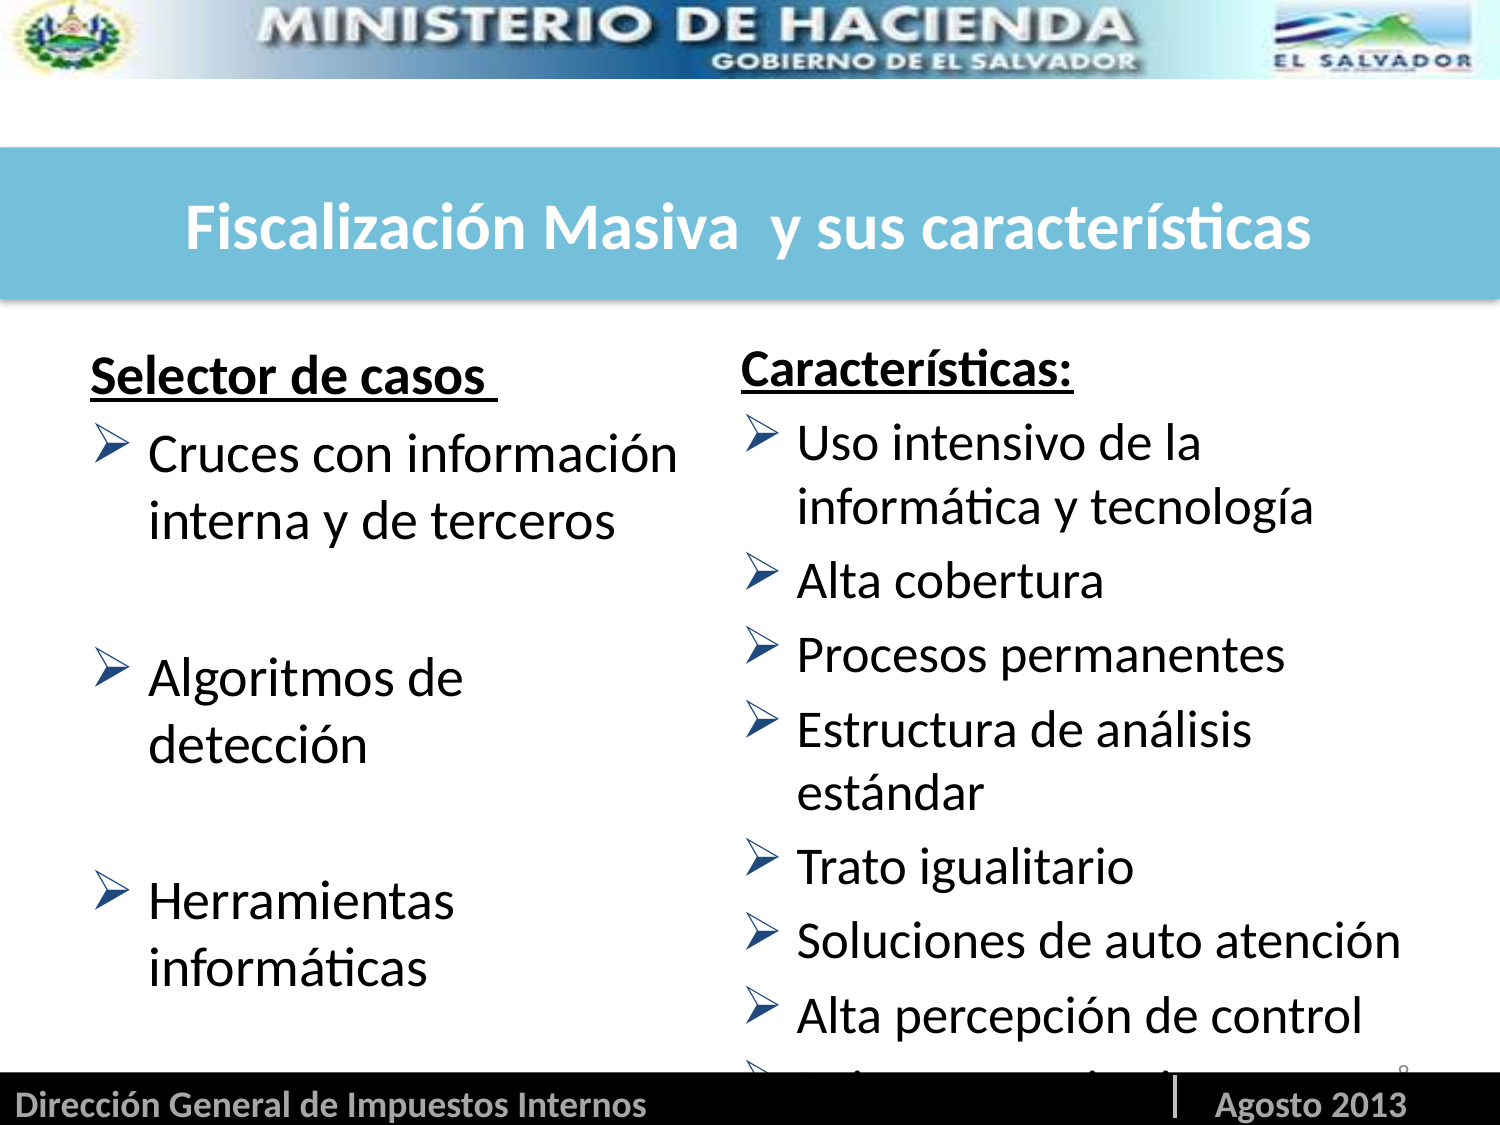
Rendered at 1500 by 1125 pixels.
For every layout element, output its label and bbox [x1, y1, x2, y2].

text_box [0, 0, 1500, 1125]
